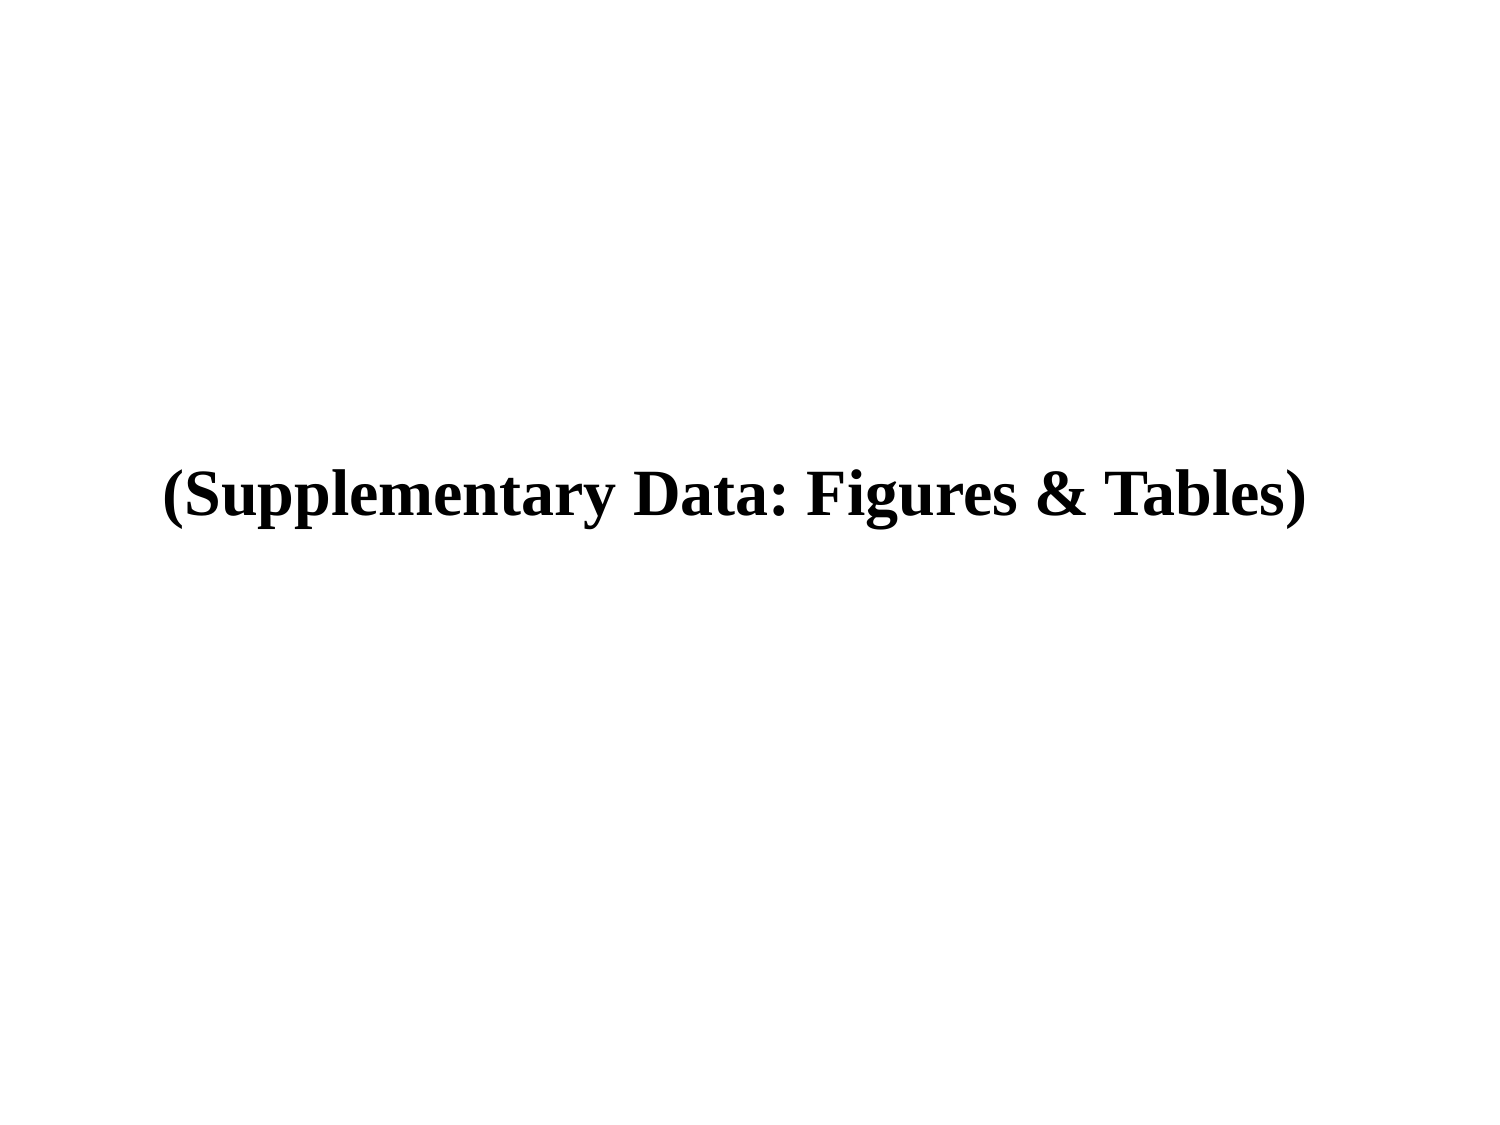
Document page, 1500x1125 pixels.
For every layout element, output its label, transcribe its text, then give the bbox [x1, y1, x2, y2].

text_box (Supplementary Data: Figures & Tables) [96, 418, 1375, 538]
